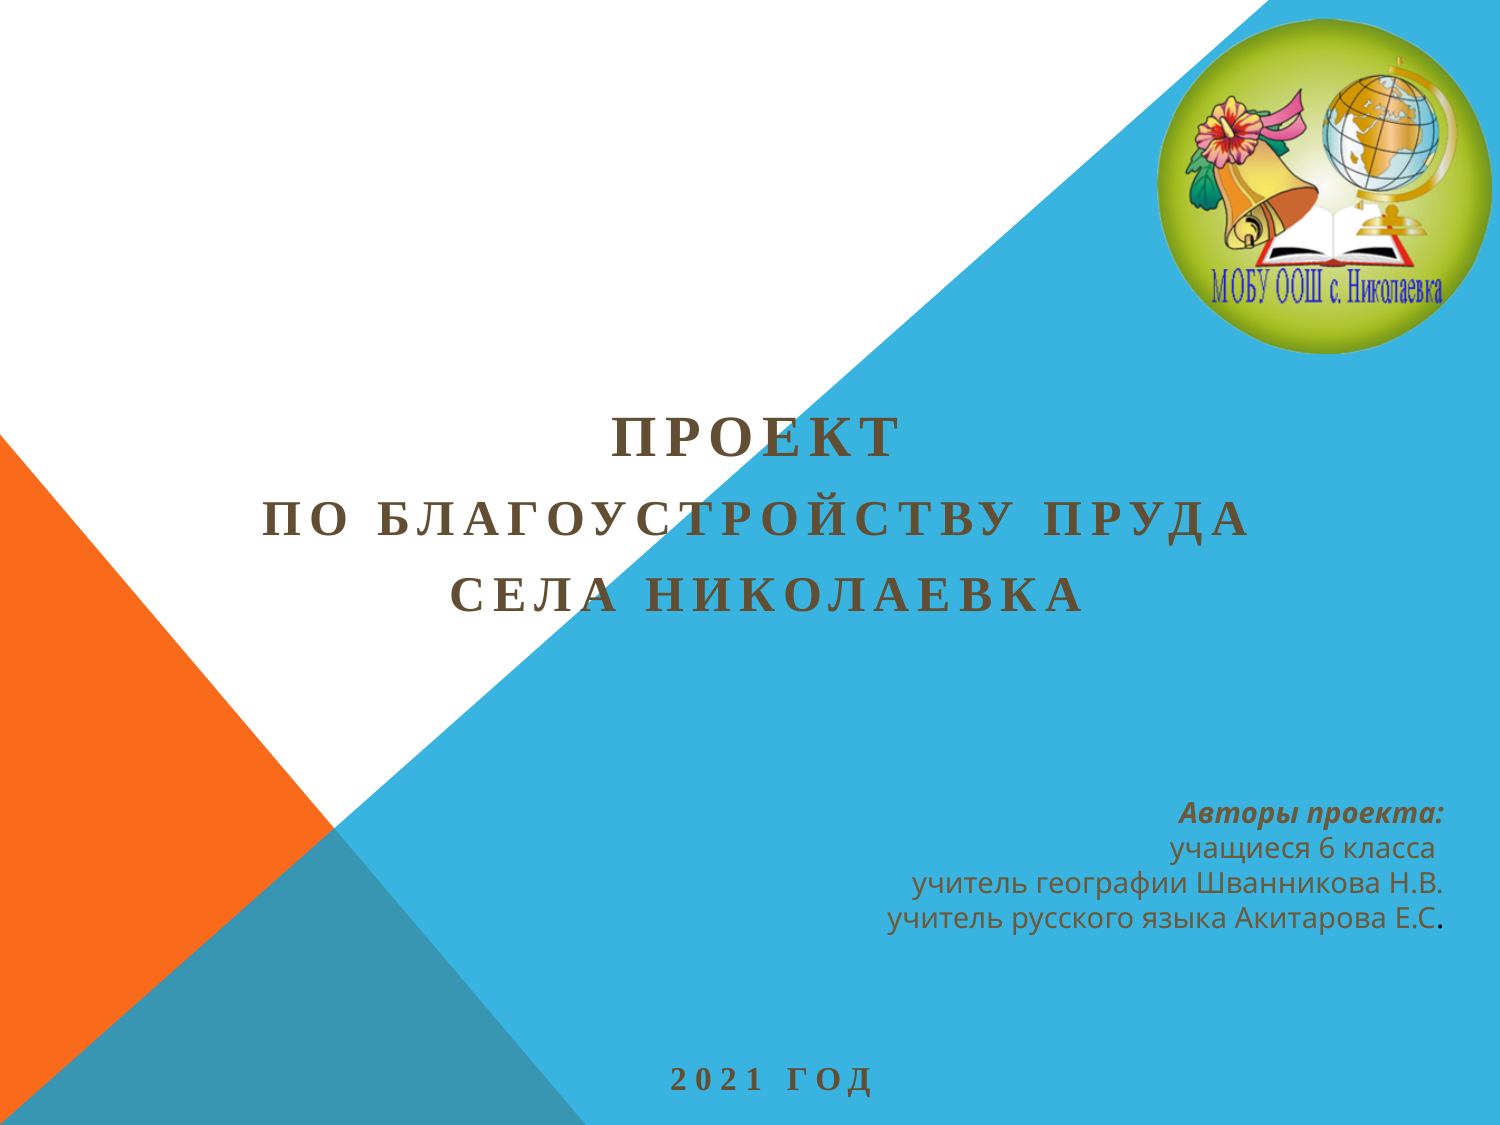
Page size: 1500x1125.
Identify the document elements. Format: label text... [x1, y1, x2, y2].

subtitle ПРОЕКТ по благоустройству пруда села Николаевка [230, 397, 1281, 669]
text_box Авторы проекта: учащиеся 6 класса учитель географии Шванникова Н.В. учитель русского языка Акитарова Е.С. [844, 786, 1459, 942]
text_box 2021 год [655, 1049, 916, 1105]
picture [1157, 18, 1492, 354]
